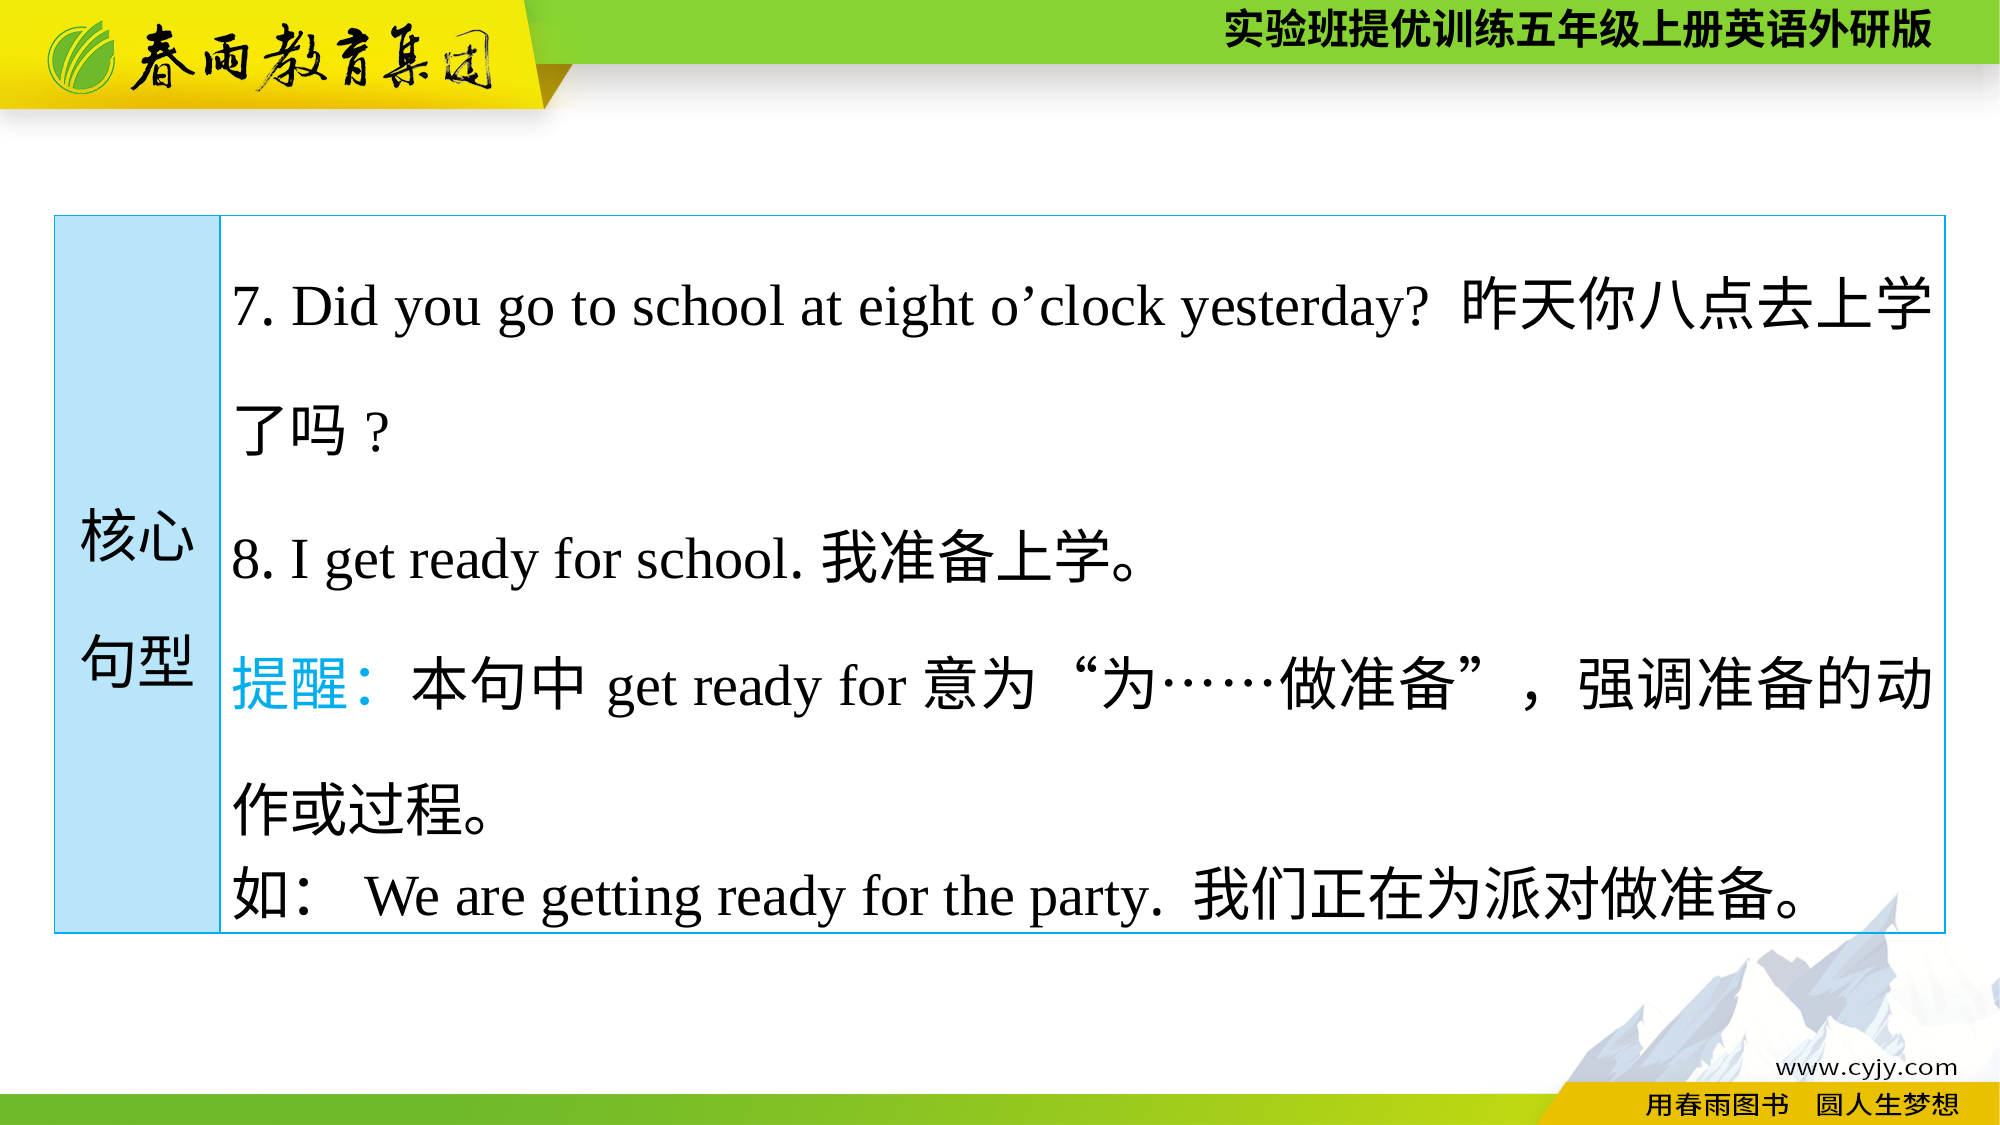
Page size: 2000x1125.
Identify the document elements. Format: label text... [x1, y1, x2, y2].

picture [0, 0, 2000, 1125]
table_header 核心 句型 [55, 216, 219, 932]
table_header 7. Did you go to school at eight o’clock yesterday? 昨天你八点去上学了吗? 8. I get ready for school.我准备上学。 提醒：本句中get ready for意为“为……做准备”，强调准备的动作或过程。 如：We are getting ready for the party. 我们正在为派对做准备。 [221, 216, 1944, 932]
